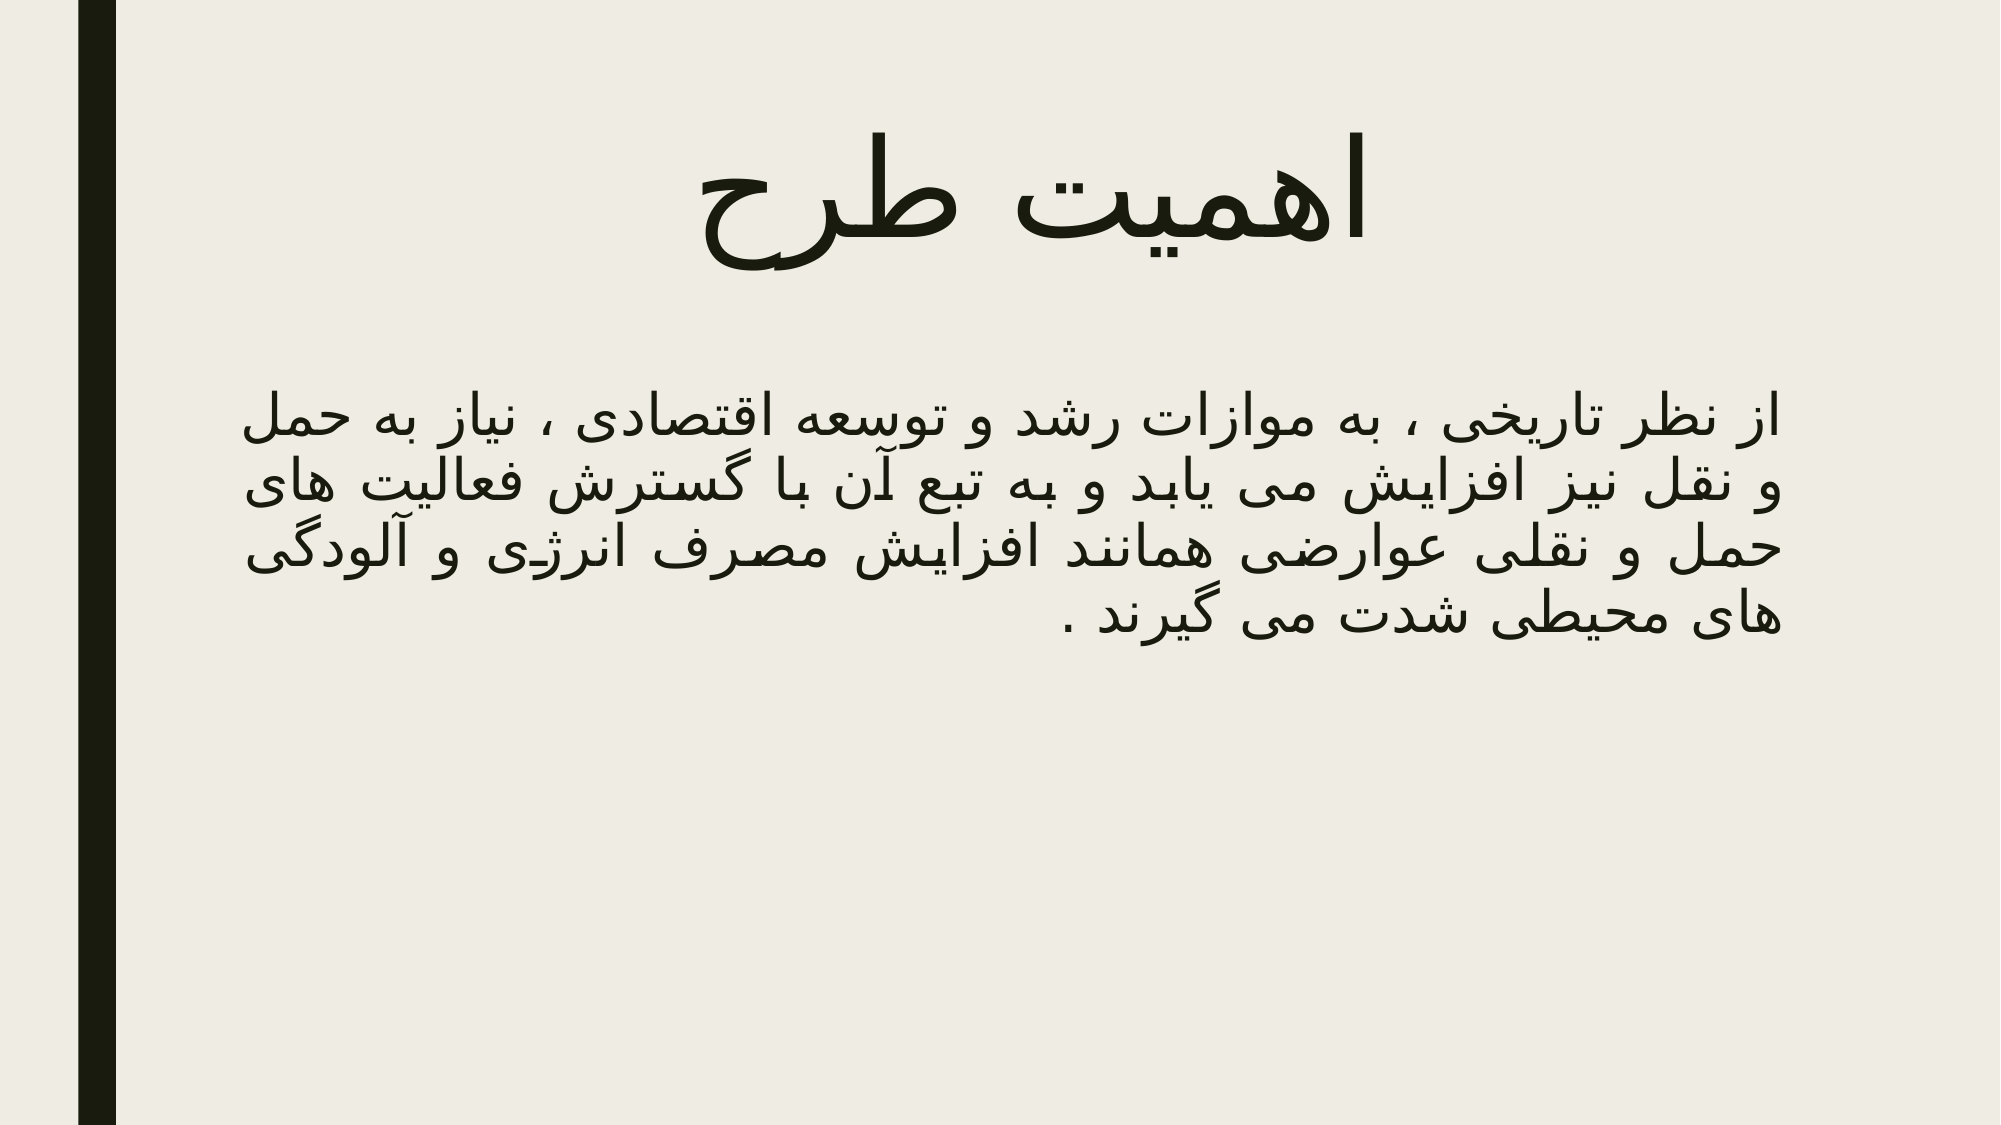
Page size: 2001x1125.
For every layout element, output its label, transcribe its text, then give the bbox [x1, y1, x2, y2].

title اهمیت طرح [225, 112, 1800, 357]
list از نظر تاریخی ، به موازات رشد و توسعه اقتصادی ، نیاز به حمل و نقل نیز افزایش می یابد و به تبع آن با گسترش فعالیت های حمل و نقلی عوارضی همانند افزایش مصرف انرژی و آلودگی های محیطی شدت می گیرند . [225, 375, 1800, 963]
